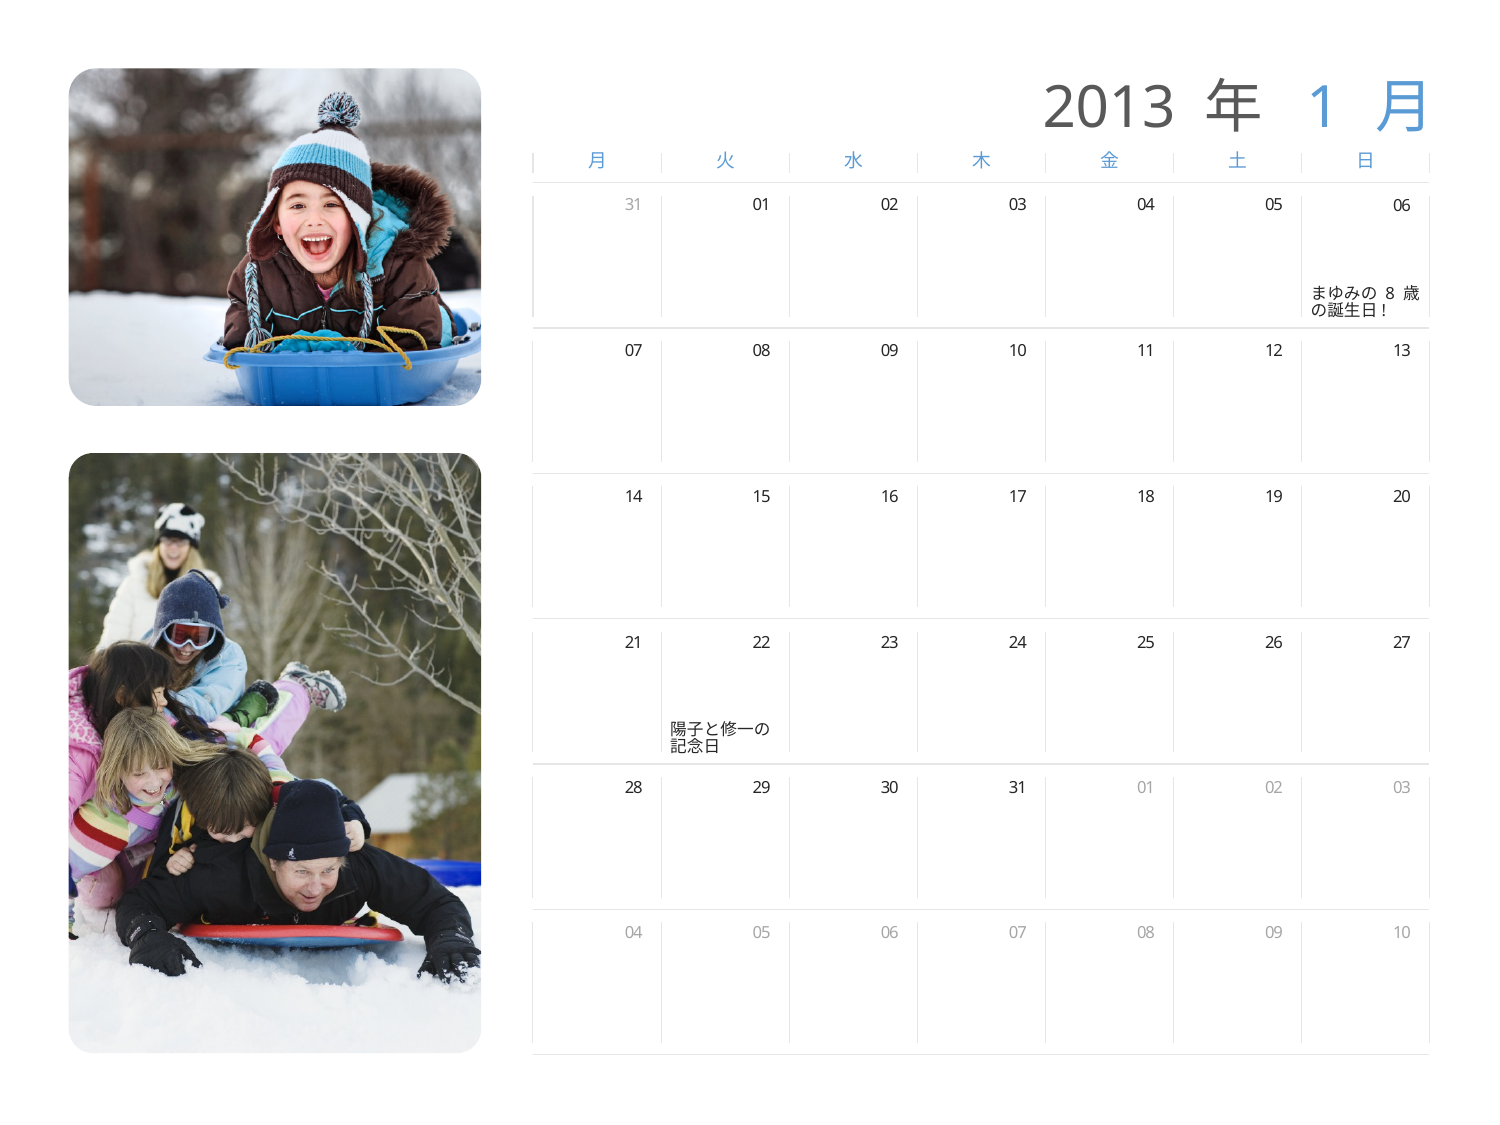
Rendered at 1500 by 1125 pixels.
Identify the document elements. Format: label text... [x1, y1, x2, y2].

list 陽子と修一の記念日 [665, 650, 786, 764]
list まゆみの 8 歳の誕生日! [1306, 215, 1427, 328]
picture [68, 453, 482, 1054]
picture [68, 68, 482, 406]
